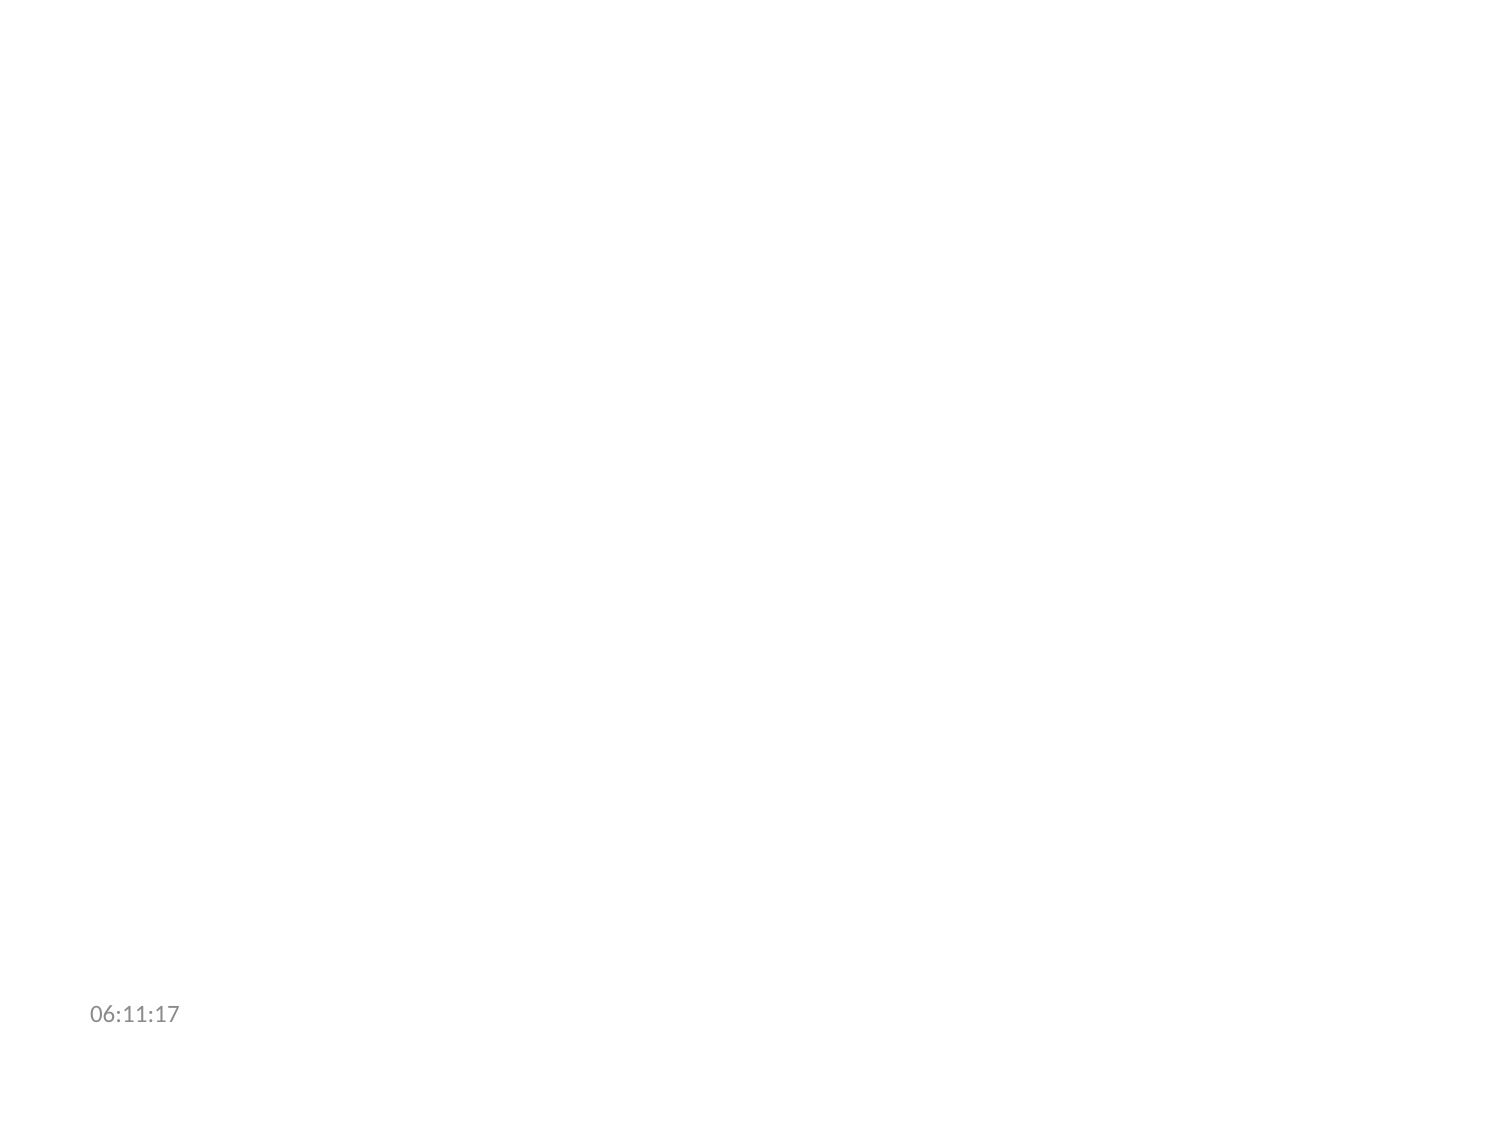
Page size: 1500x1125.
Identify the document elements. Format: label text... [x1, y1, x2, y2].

text_box 15:35:09 [75, 982, 425, 1043]
